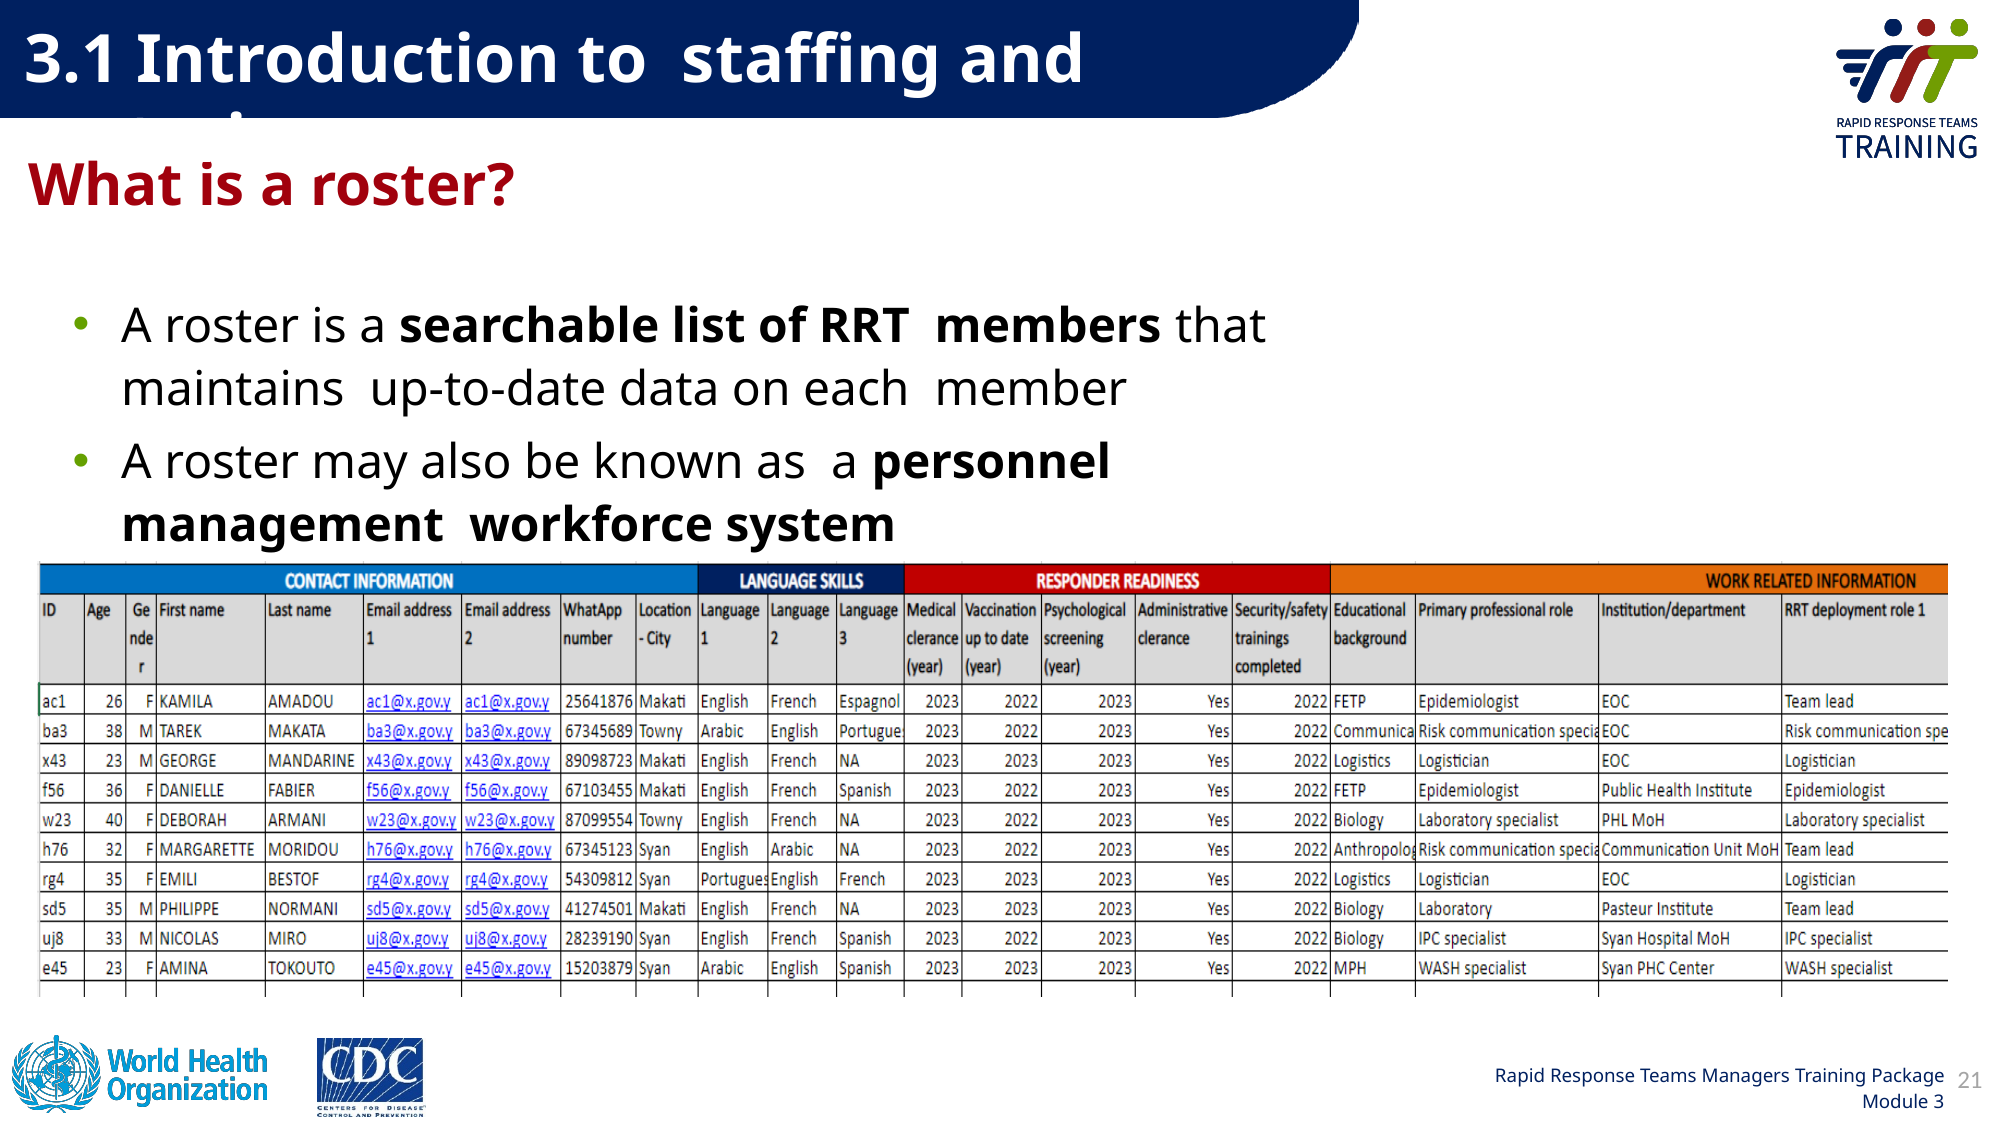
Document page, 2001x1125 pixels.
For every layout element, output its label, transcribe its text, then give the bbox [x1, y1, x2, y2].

title What is a roster? [24, 184, 612, 282]
picture [40, 1062, 47, 1070]
text_box 3.1 Introduction to staffing and rostering [9, 8, 1352, 184]
picture [22, 1062, 26, 1077]
picture [46, 1056, 54, 1062]
slide_number 21 [1924, 1056, 1998, 1107]
picture [1835, 19, 1978, 167]
picture [71, 1053, 90, 1091]
picture [37, 561, 1948, 997]
picture [30, 1083, 37, 1091]
picture [0, 0, 1359, 118]
list A roster is a searchable list of RRT members that maintains up-to-date data on each member A roster may also be known as a personnel management workforce system [64, 280, 1439, 561]
picture [317, 1038, 426, 1117]
picture [50, 1108, 62, 1113]
picture [12, 1035, 54, 1068]
picture [34, 1054, 43, 1078]
picture [24, 1054, 36, 1087]
picture [36, 1088, 78, 1105]
picture [59, 1035, 267, 1113]
picture [12, 1083, 48, 1113]
